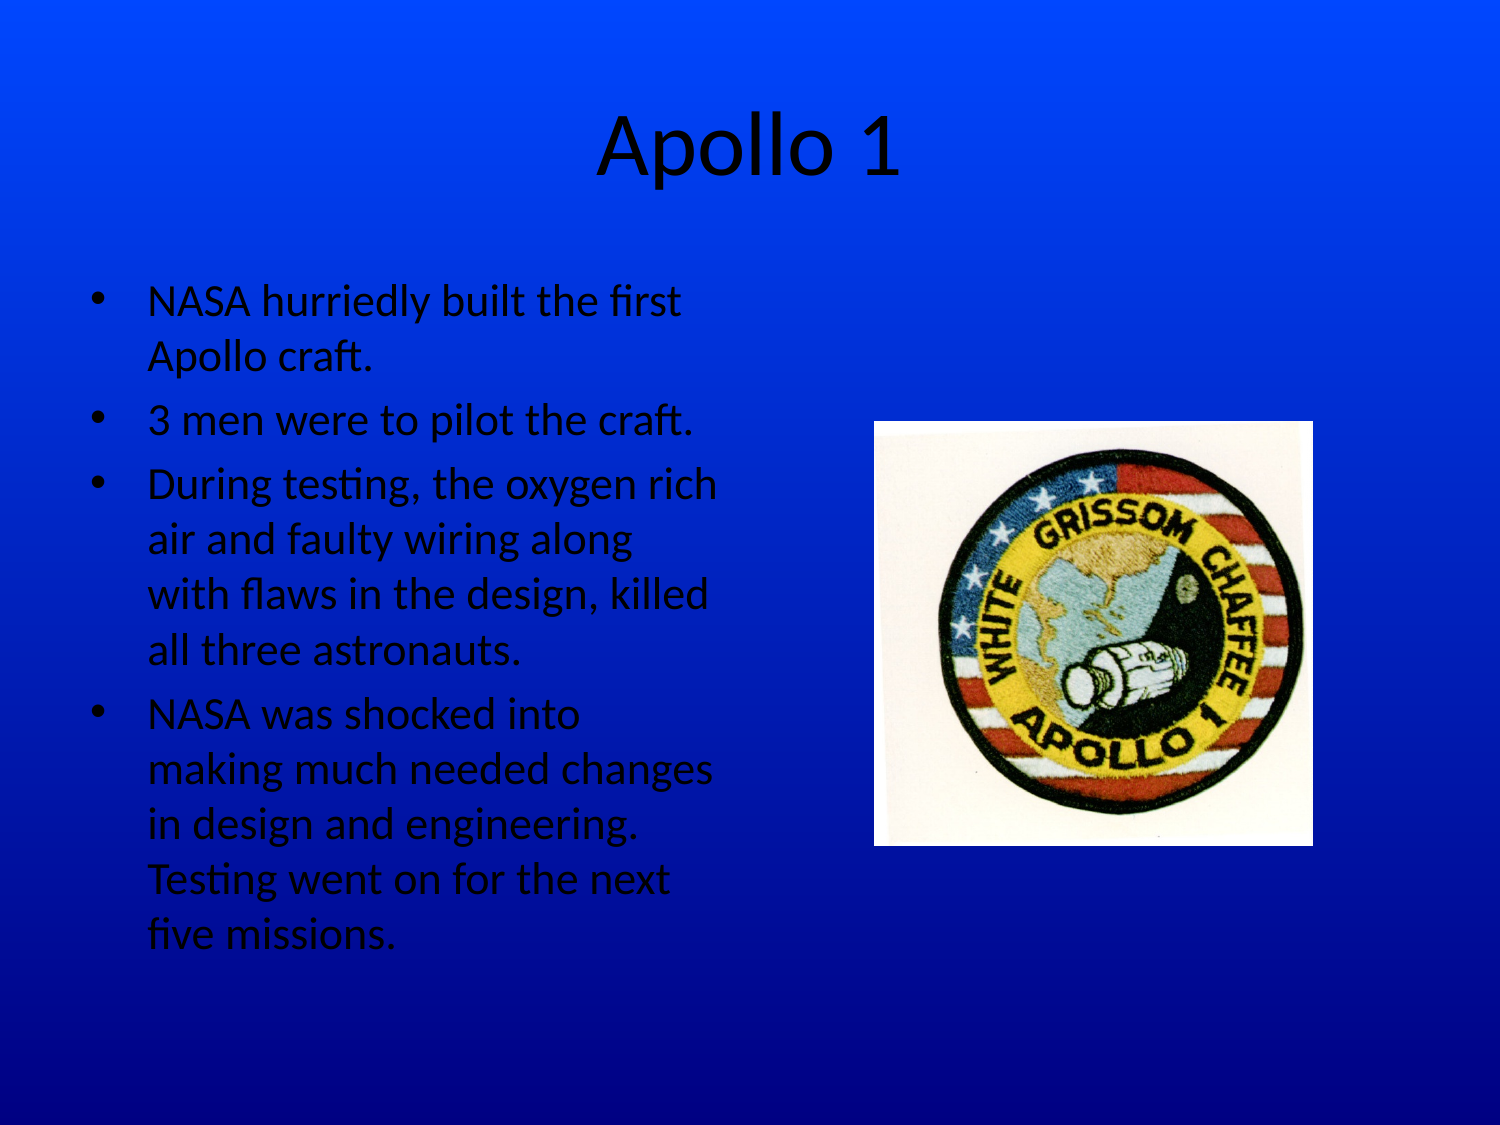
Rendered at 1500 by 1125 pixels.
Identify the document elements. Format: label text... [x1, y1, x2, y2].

title Apollo 1 [75, 45, 1425, 233]
list NASA hurriedly built the first Apollo craft. 3 men were to pilot the craft. During testing, the oxygen rich air and faulty wiring along with flaws in the design, killed all three astronauts. NASA was shocked into making much needed changes in design and engineering. Testing went on for the next five missions. [75, 262, 738, 1005]
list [874, 421, 1313, 846]
